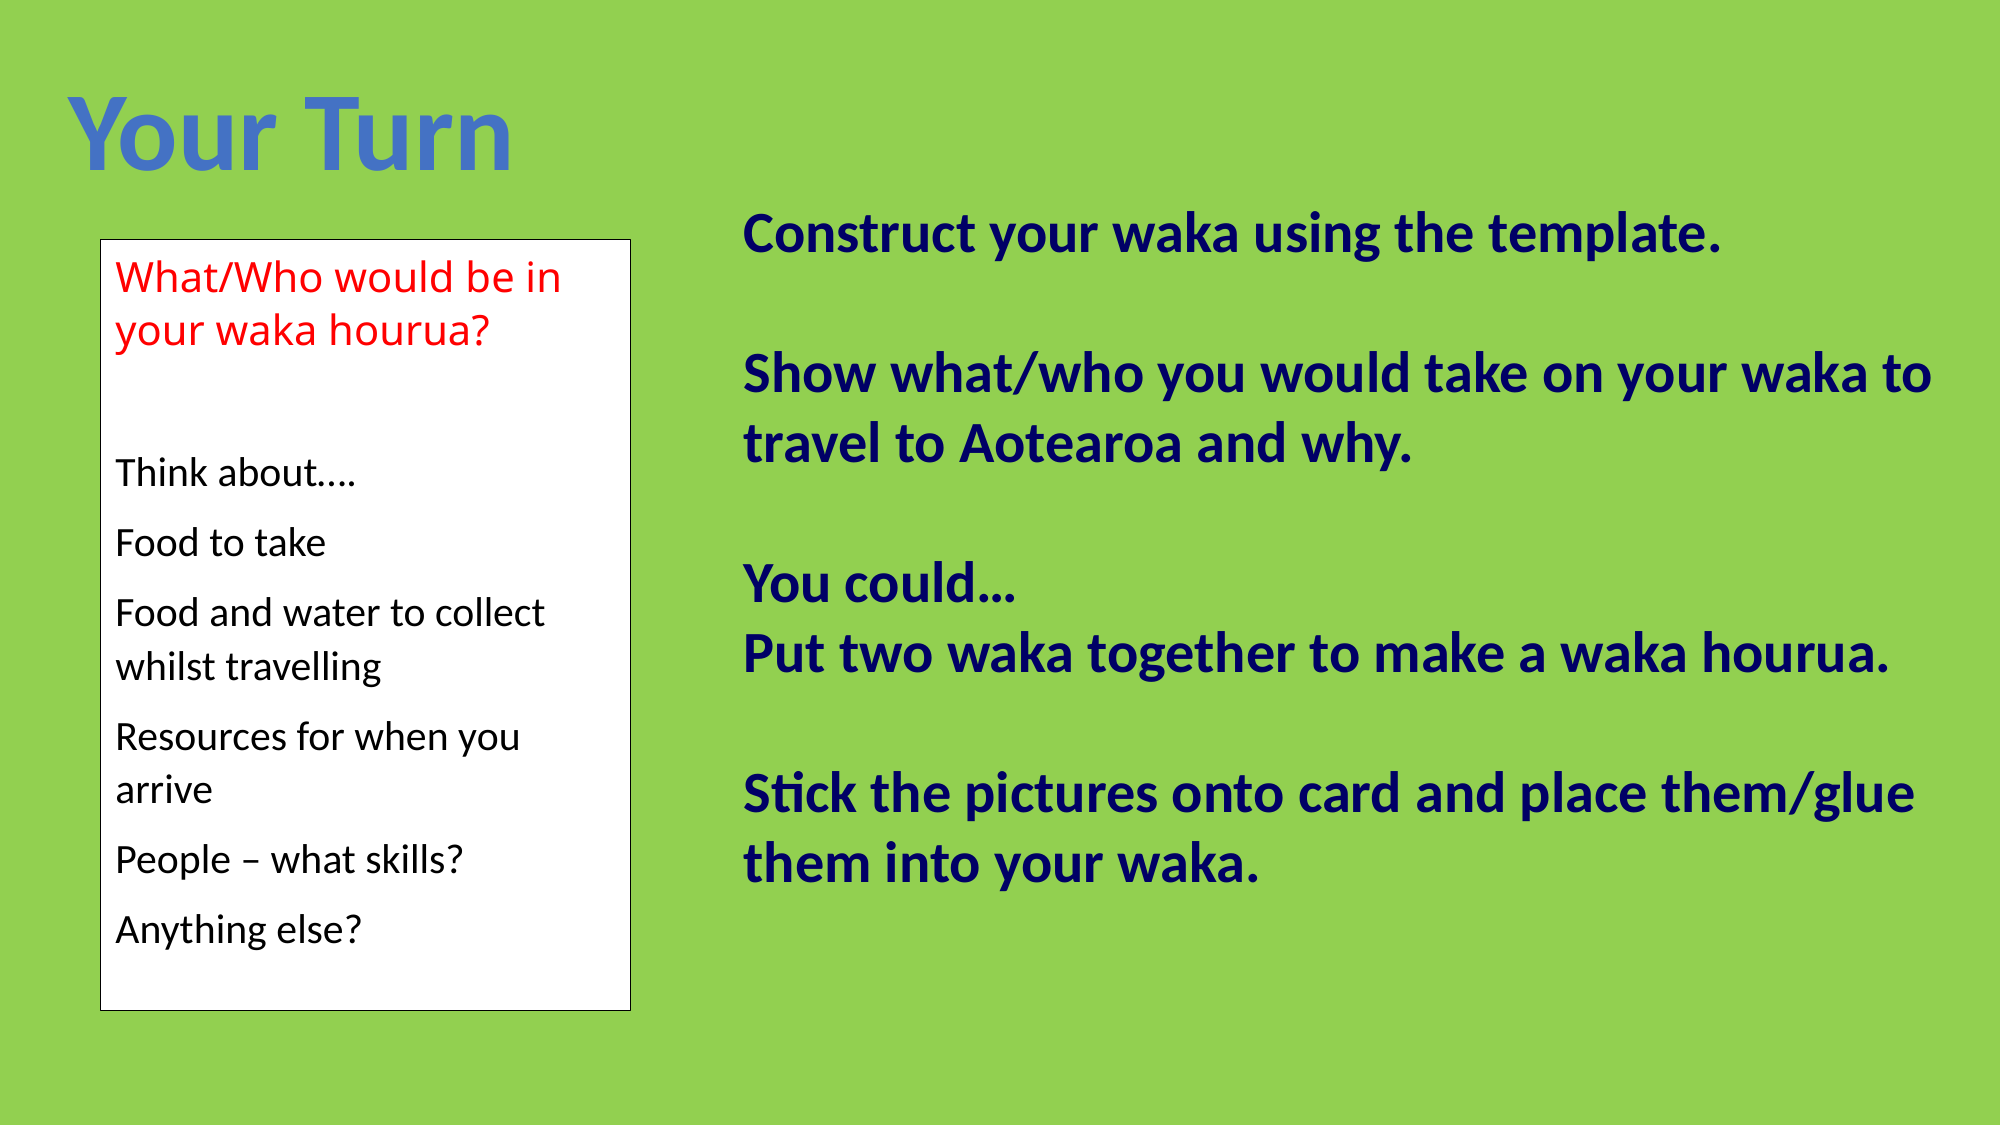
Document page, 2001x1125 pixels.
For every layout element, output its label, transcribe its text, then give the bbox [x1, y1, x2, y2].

text_box Your Turn [53, 50, 530, 200]
text_box What/Who would be in your waka hourua? Think about…. Food to take Food and water to collect whilst travelling Resources for when you arrive People – what skills? Anything else? [100, 239, 631, 1011]
text_box Construct your waka using the template. Show what/who you would take on your waka to travel to Aotearoa and why. You could… Put two waka together to make a waka hourua. Stick the pictures onto card and place them/glue them into your waka. [728, 186, 1957, 901]
